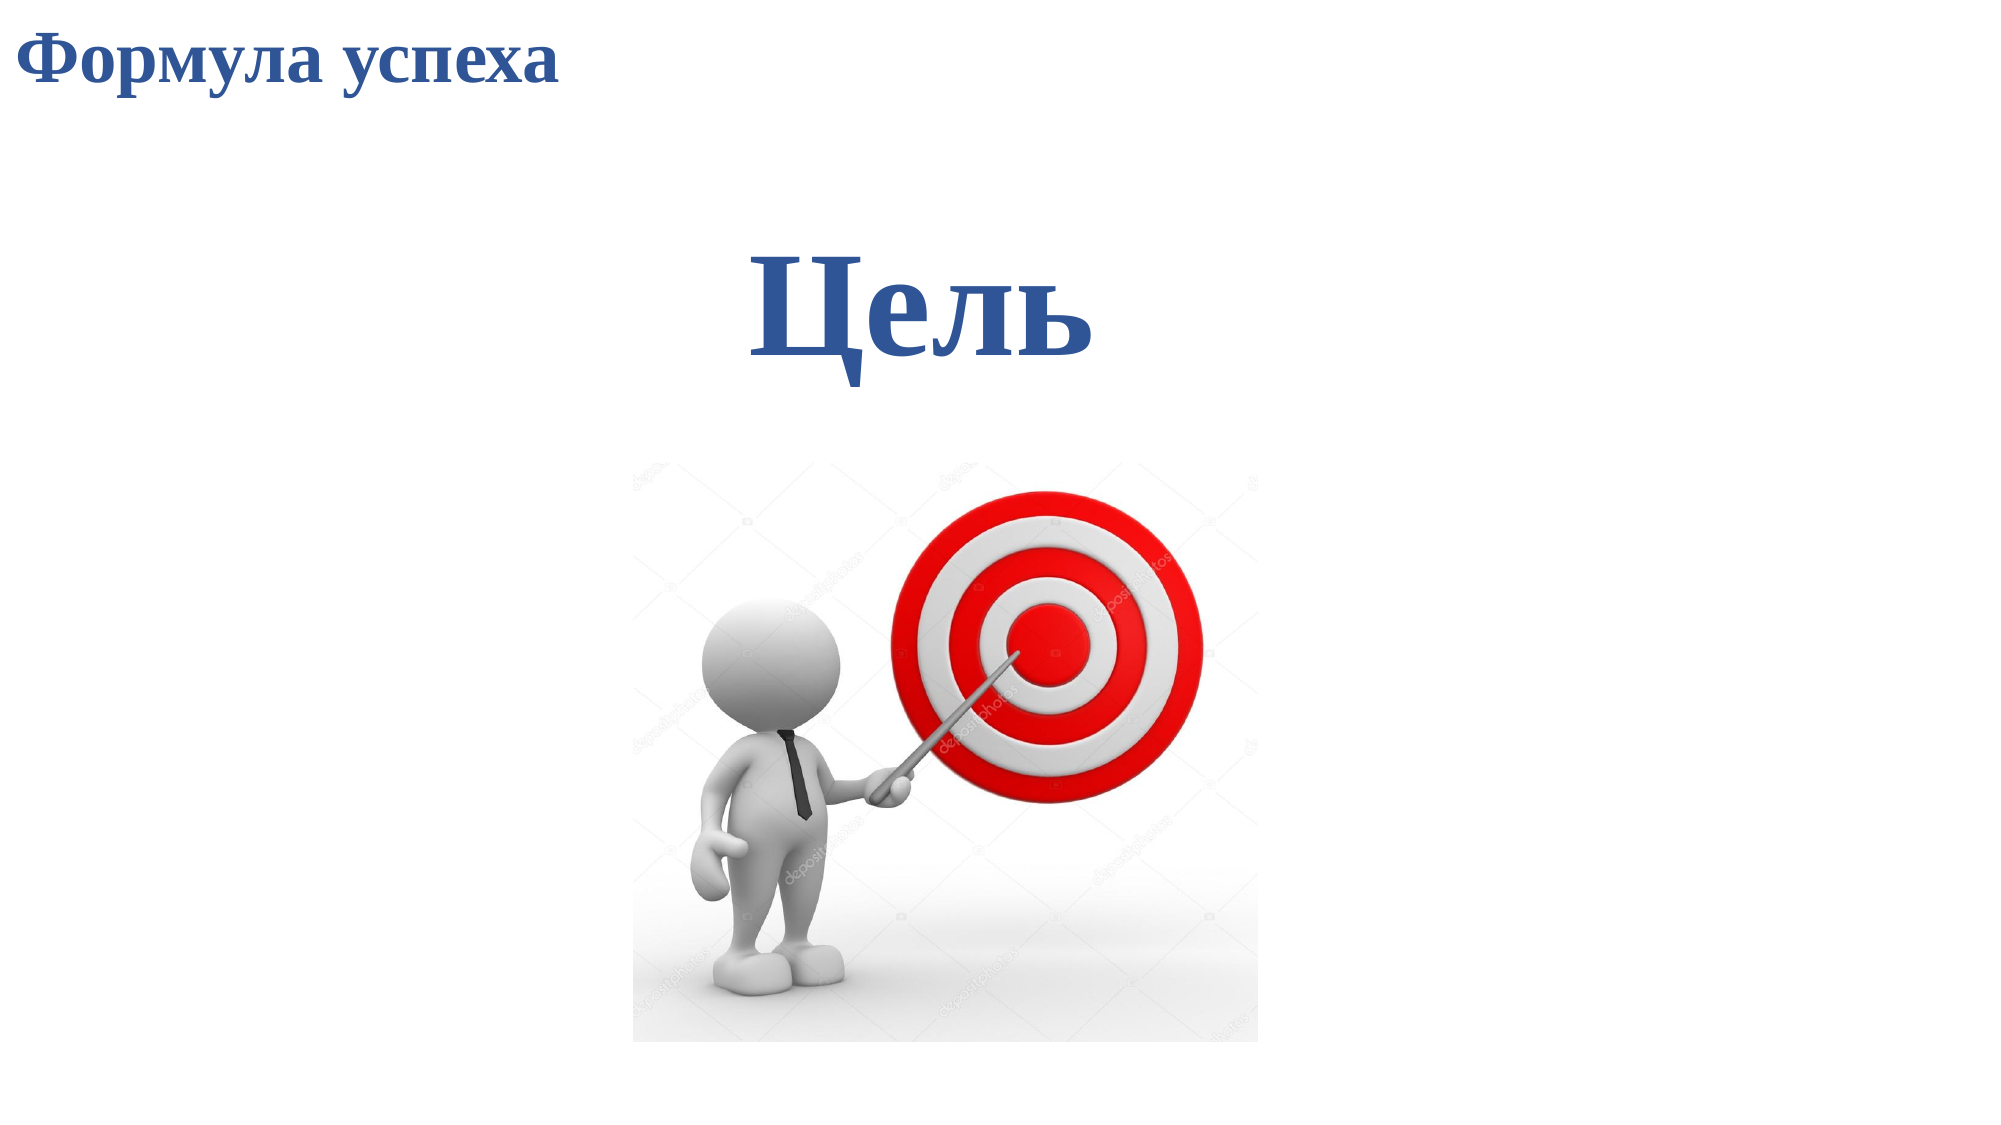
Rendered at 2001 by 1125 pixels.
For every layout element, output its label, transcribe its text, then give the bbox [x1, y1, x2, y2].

title Формула успеха [0, 0, 646, 107]
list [632, 462, 1258, 1042]
list Цель [733, 218, 1127, 411]
